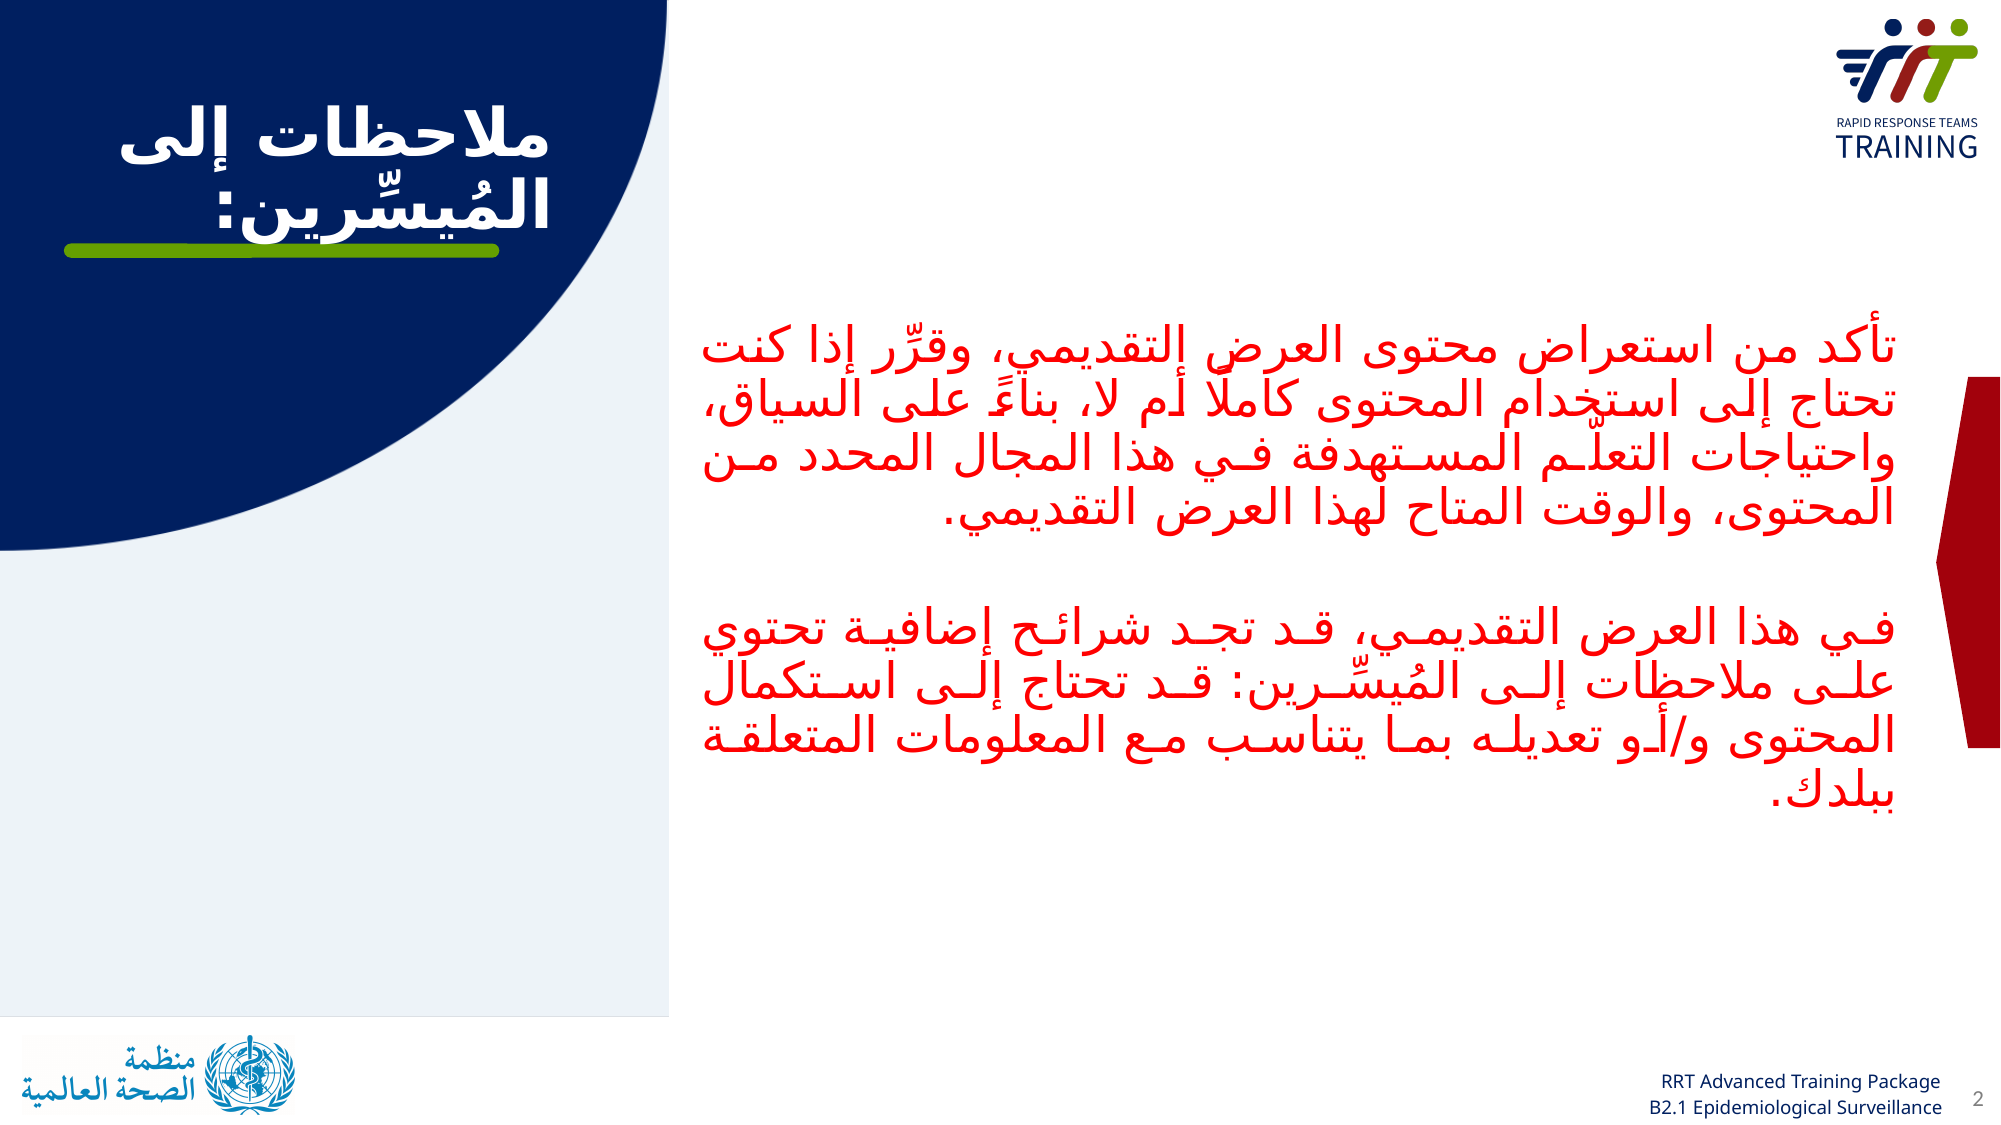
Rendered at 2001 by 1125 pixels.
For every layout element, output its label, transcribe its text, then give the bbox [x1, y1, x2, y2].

picture [0, 0, 669, 1018]
picture [1835, 19, 1978, 167]
picture [252, 1050, 258, 1059]
list تأكد من استعراض محتوى العرض التقديمي، وقرِّر إذا كنت تحتاج إلى استخدام المحتوى كاملًا أم لا، بناءً على السياق، واحتياجات التعلّم المستهدفة في هذا المجال المحدد من المحتوى، والوقت المتاح لهذا العرض التقديمي. في هذا العرض التقديمي، قد تجد شرائح إضافية تحتوي على ملاحظات إلى المُيسِّرين: قد تحتاج إلى استكمال المحتوى و/أو تعديله بما يتناسب مع المعلومات المتعلقة ببلدك. [700, 318, 1899, 1113]
title ملاحظات إلى المُيسِّرين: [24, 90, 562, 240]
picture [22, 1035, 295, 1115]
